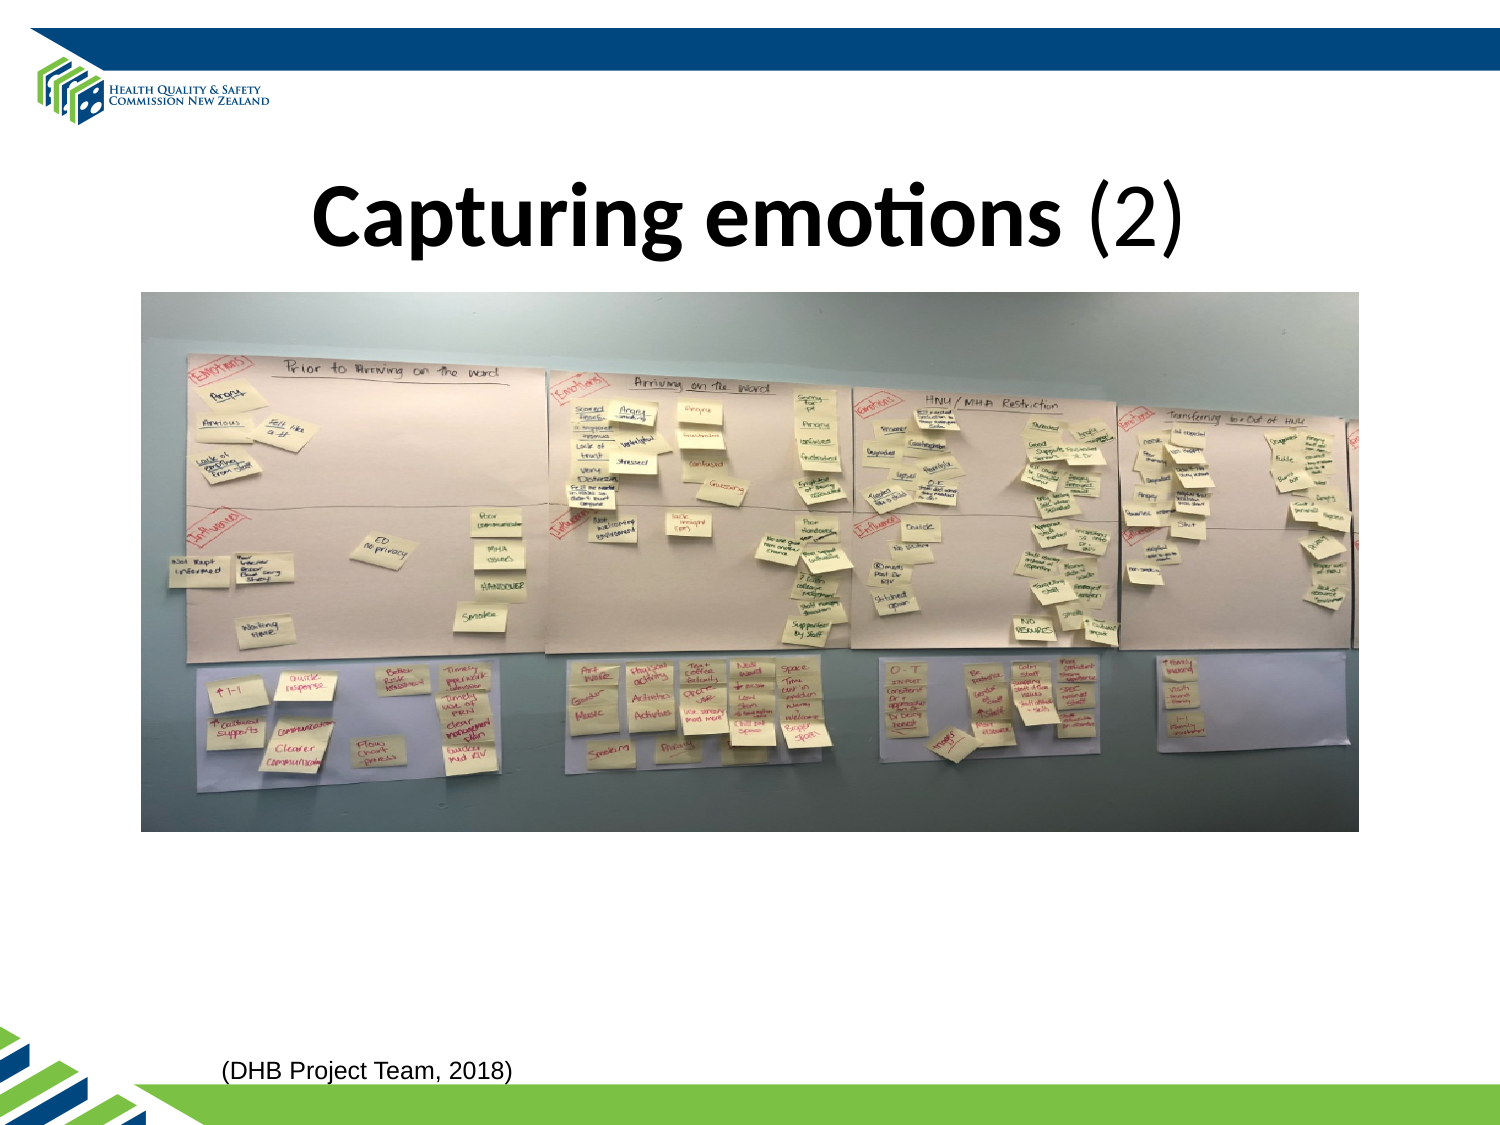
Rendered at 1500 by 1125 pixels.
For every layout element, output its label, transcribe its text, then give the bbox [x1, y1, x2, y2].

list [141, 292, 1359, 833]
text_box (DHB Project Team, 2018) [206, 1046, 750, 1122]
picture [0, 0, 1500, 1125]
title Capturing emotions (2) [75, 149, 1425, 271]
